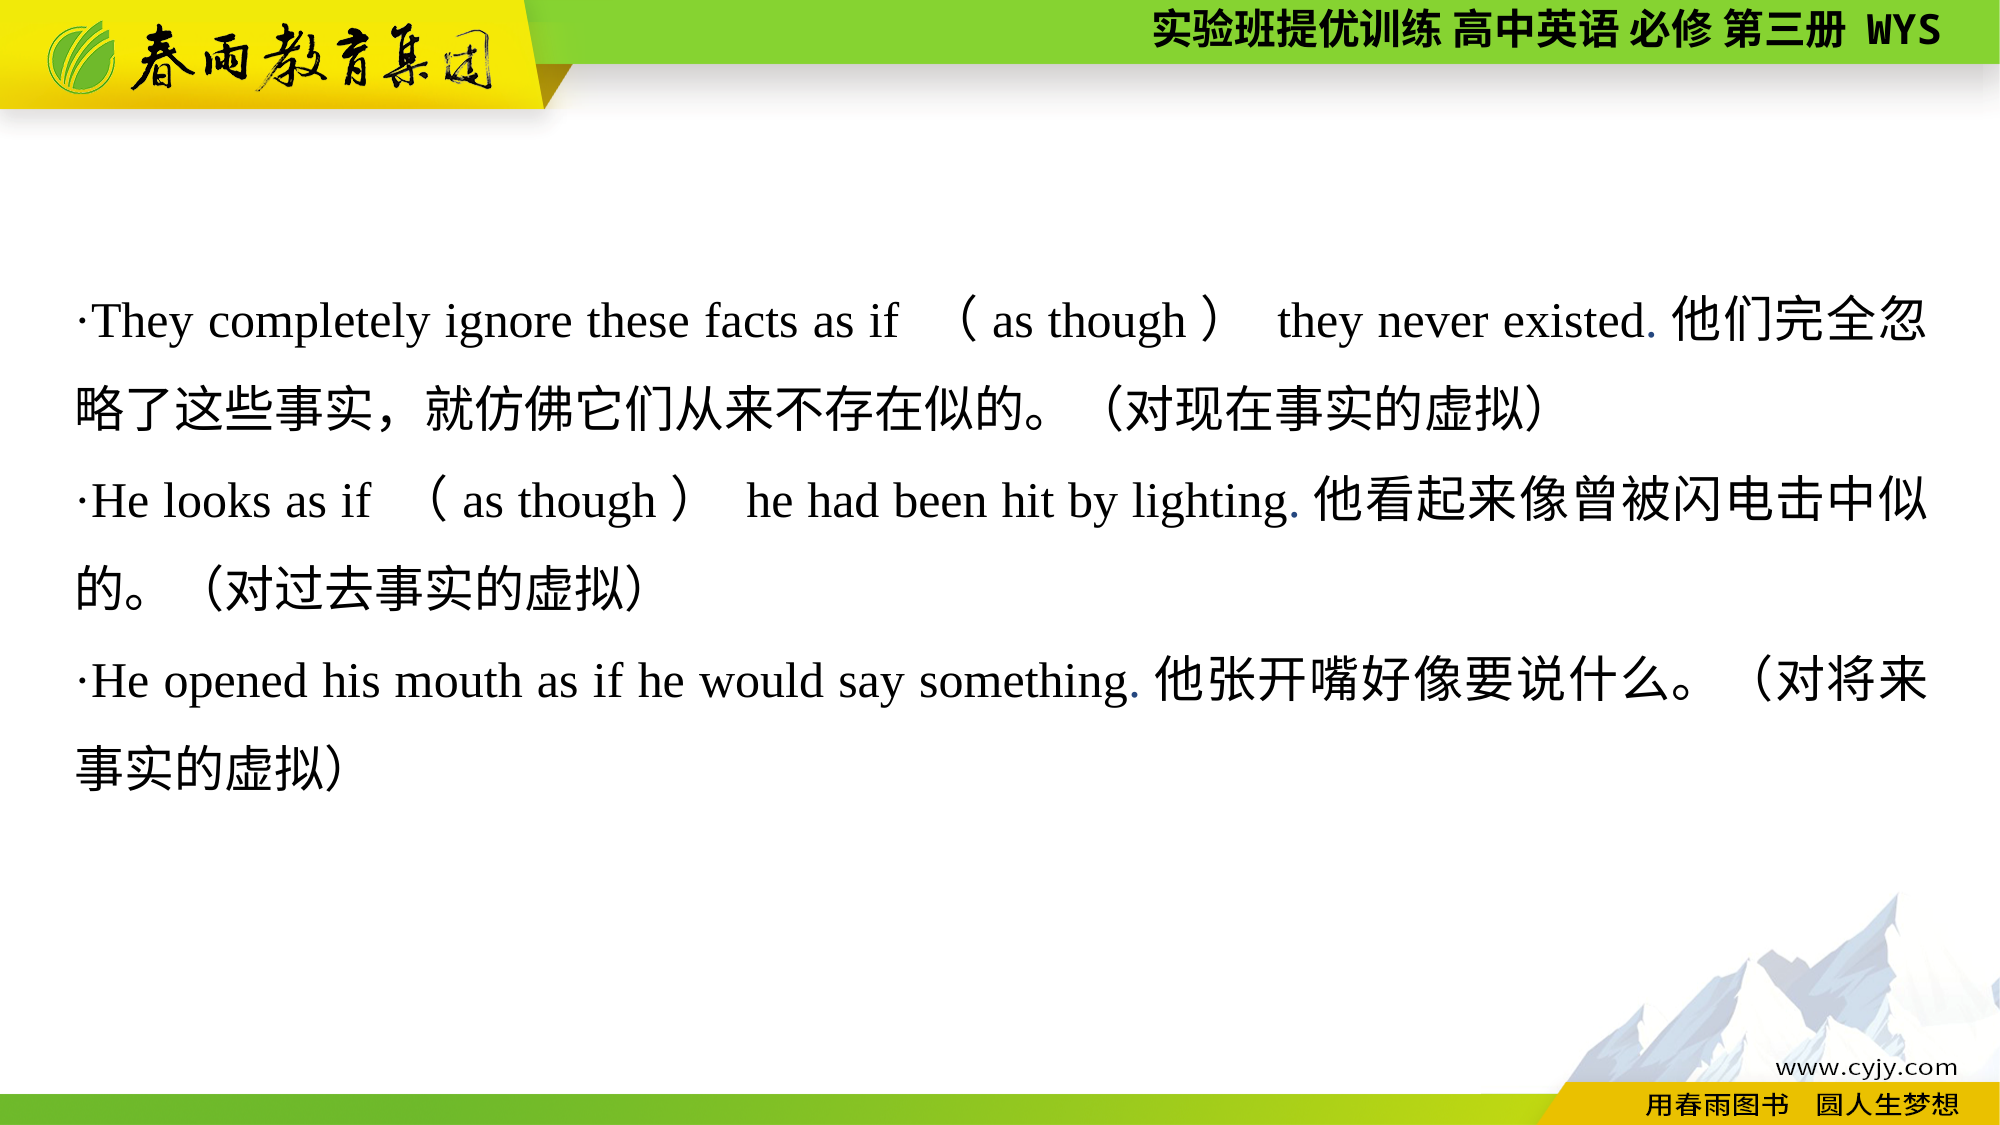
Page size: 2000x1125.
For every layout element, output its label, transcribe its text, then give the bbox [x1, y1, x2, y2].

list ·They completely ignore these facts as if （as though） they never existed.他们完全忽略了这些事实，就仿佛它们从来不存在似的。（对现在事实的虚拟） ·He looks as if （as though） he had been hit by lighting.他看起来像曾被闪电击中似的。（对过去事实的虚拟） ·He opened his mouth as if he would say something.他张开嘴好像要说什么。（对将来事实的虚拟） [59, 249, 1944, 799]
picture [0, 0, 2000, 1125]
